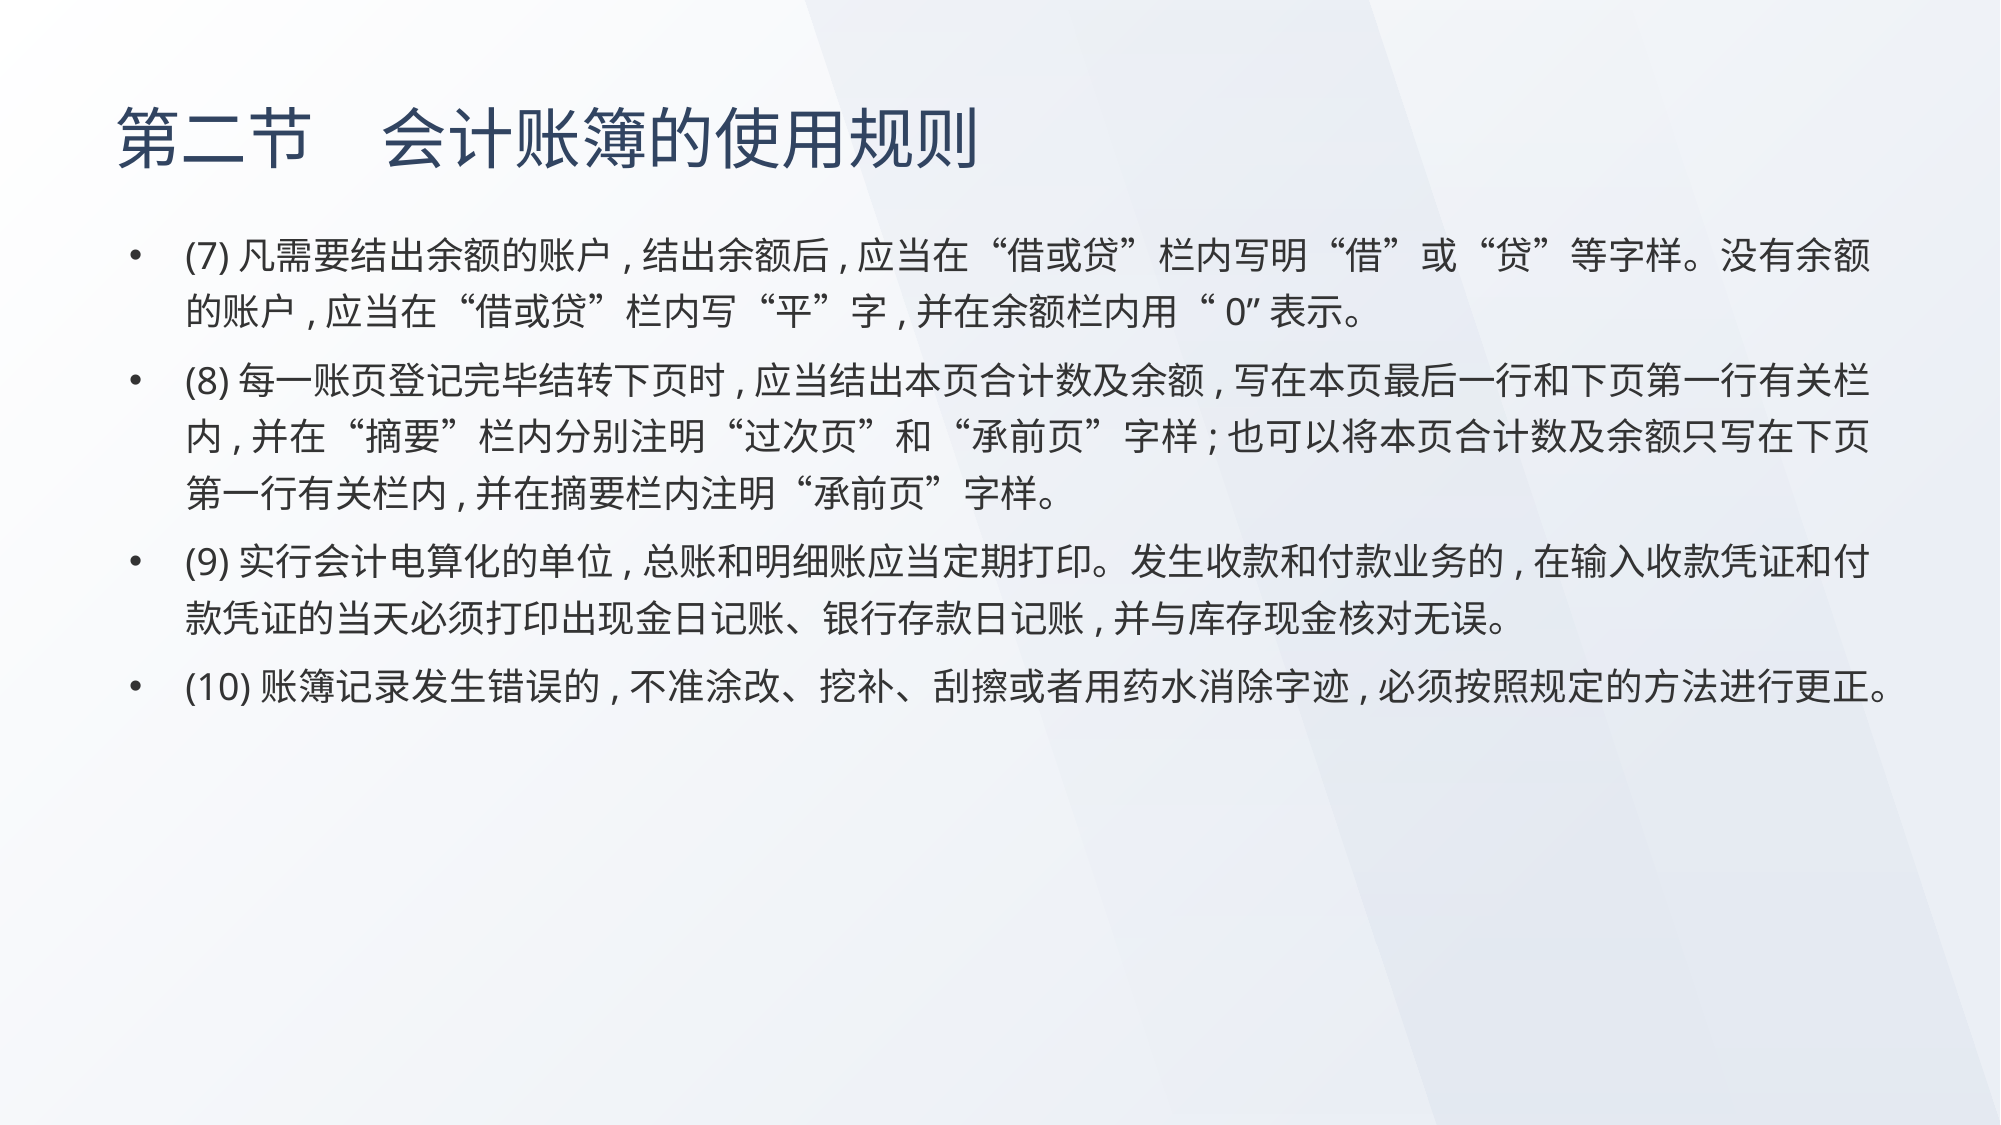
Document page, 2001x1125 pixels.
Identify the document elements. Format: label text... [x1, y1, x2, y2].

text_box (7)凡需要结出余额的账户,结出余额后,应当在“借或贷”栏内写明“借”或“贷”等字样。没有余额的账户,应当在“借或贷”栏内写“平”字,并在余额栏内用“0”表示。 (8)每一账页登记完毕结转下页时,应当结出本页合计数及余额,写在本页最后一行和下页第一行有关栏内,并在“摘要”栏内分别注明“过次页”和“承前页”字样;也可以将本页合计数及余额只写在下页第一行有关栏内,并在摘要栏内注明“承前页”字样。 (9)实行会计电算化的单位,总账和明细账应当定期打印。发生收款和付款业务的,在输入收款凭证和付款凭证的当天必须打印出现金日记账、银行存款日记账,并与库存现金核对无误。 (10)账簿记录发生错误的,不准涂改、挖补、刮擦或者用药水消除字迹,必须按照规定的方法进行更正。 [114, 213, 1886, 1013]
title 第二节 会计账簿的使用规则 [114, 59, 1886, 178]
